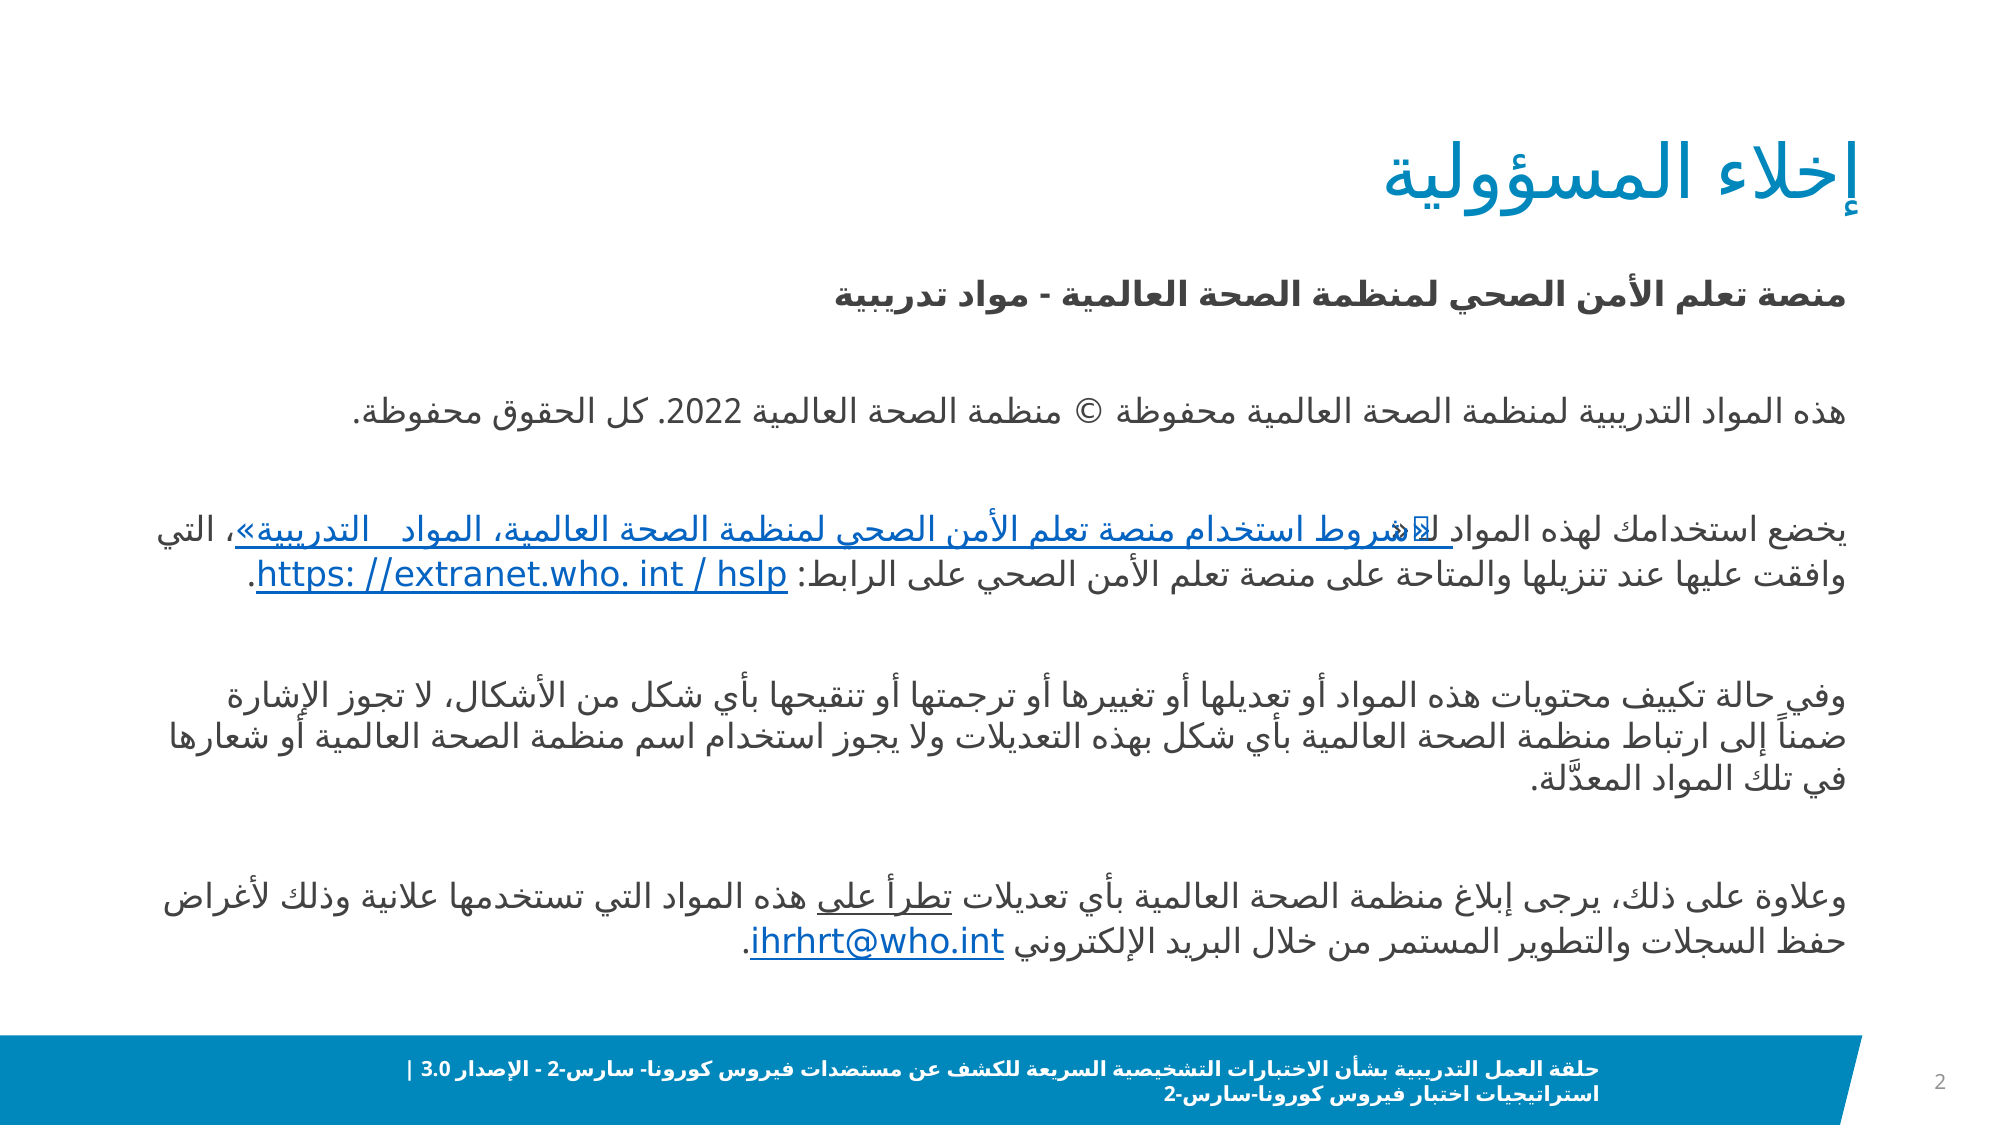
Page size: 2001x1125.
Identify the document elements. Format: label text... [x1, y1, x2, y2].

slide_number 2 [1862, 1035, 1947, 1125]
footer حلقة العمل التدريبية بشأن الاختبارات التشخيصية السريعة للكشف عن مستضدات فيروس كورونا- سارس-2 - الإصدار 3.0 | استراتيجيات اختبار فيروس كورونا-سارس-2 [399, 1039, 1600, 1122]
title إخلاء المسؤولية [137, 59, 1863, 215]
list منصة تعلم الأمن الصحي لمنظمة الصحة العالمية - مواد تدريبية هذه المواد التدريبية لمنظمة الصحة العالمية محفوظة © منظمة الصحة العالمية 2022. كل الحقوق محفوظة. يخضع استخدامك لهذه المواد لـ «شروط استخدام منصة تعلم الأمن الصحي لمنظمة الصحة العالمية، المواد التدريبية»، التي وافقت عليها عند تنزيلها والمتاحة على منصة تعلم الأمن الصحي على الرابط: https: //extranet.who. int / hslp. وفي حالة تكييف محتويات هذه المواد أو تعديلها أو تغييرها أو ترجمتها أو تنقيحها بأي شكل من الأشكال، لا تجوز الإشارة ضمناً إلى ارتباط منظمة الصحة العالمية بأي شكل بهذه التعديلات ولا يجوز استخدام اسم منظمة الصحة العالمية أو شعارها في تلك المواد المعدَّلة. وعلاوة على ذلك، يرجى إبلاغ منظمة الصحة العالمية بأي تعديلات تطرأ على هذه المواد التي تستخدمها علانية وذلك لأغراض حفظ السجلات والتطوير المستمر من خلال البريد الإلكتروني ihrhrt@who.int. [137, 264, 1863, 993]
